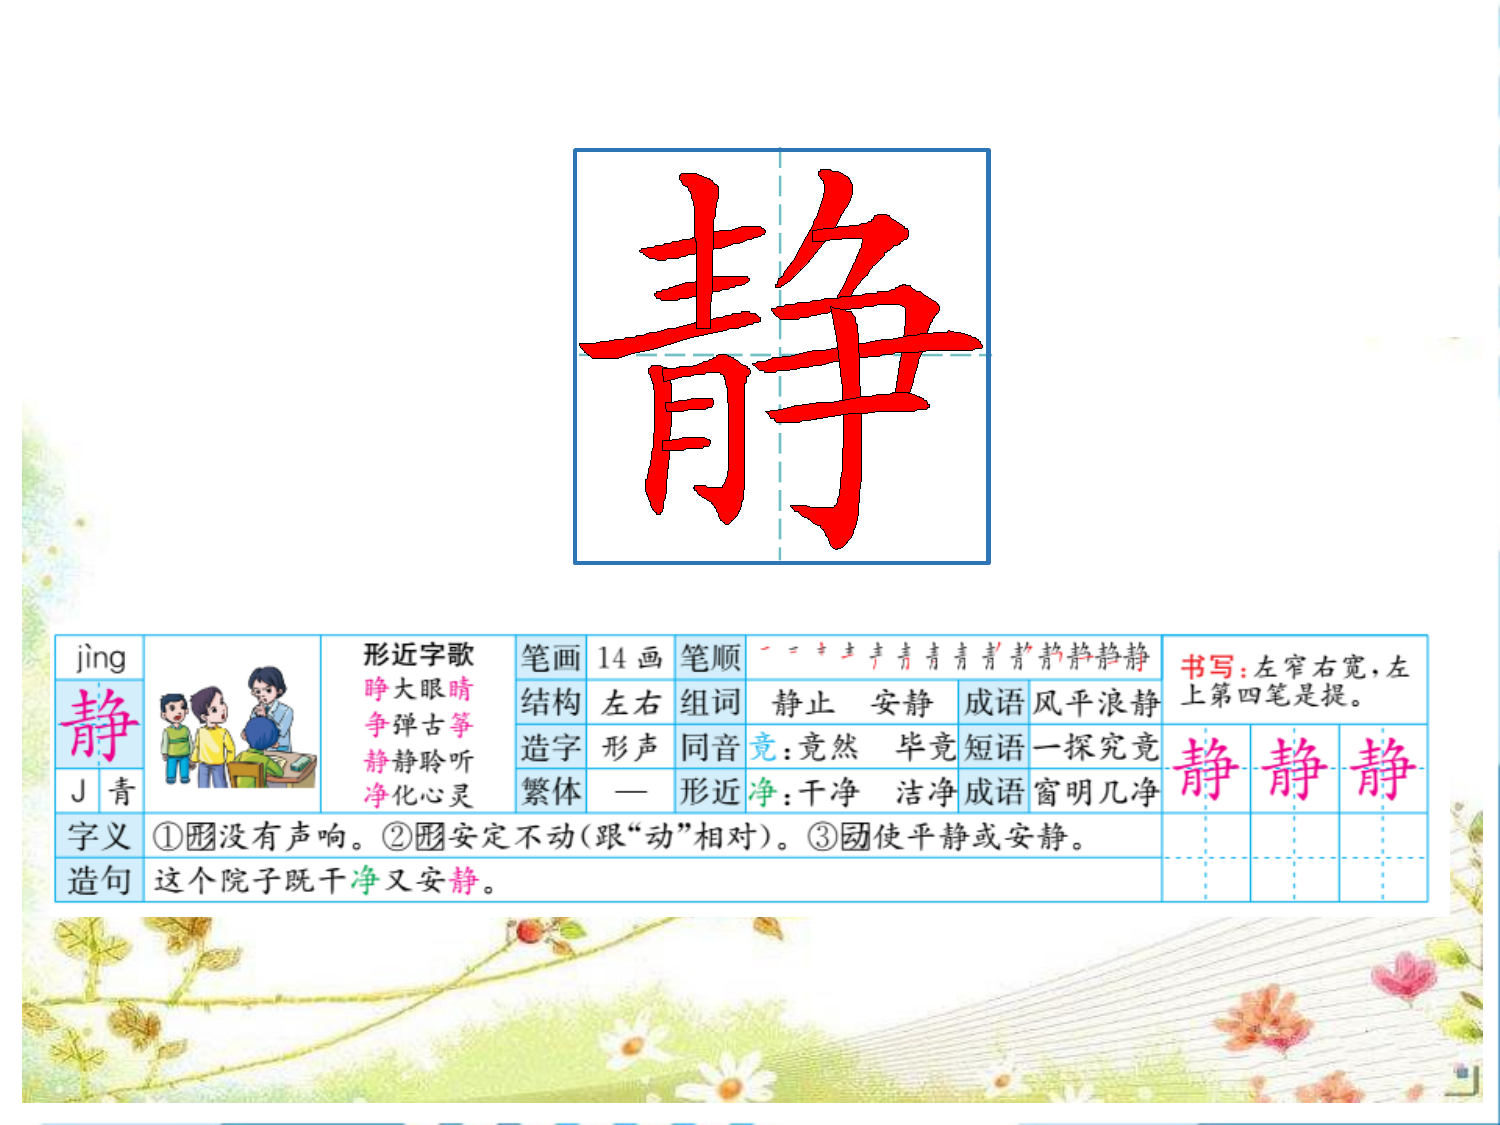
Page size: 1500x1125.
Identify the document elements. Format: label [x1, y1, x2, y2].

text_box [575, 147, 993, 564]
picture [0, 0, 1500, 1125]
